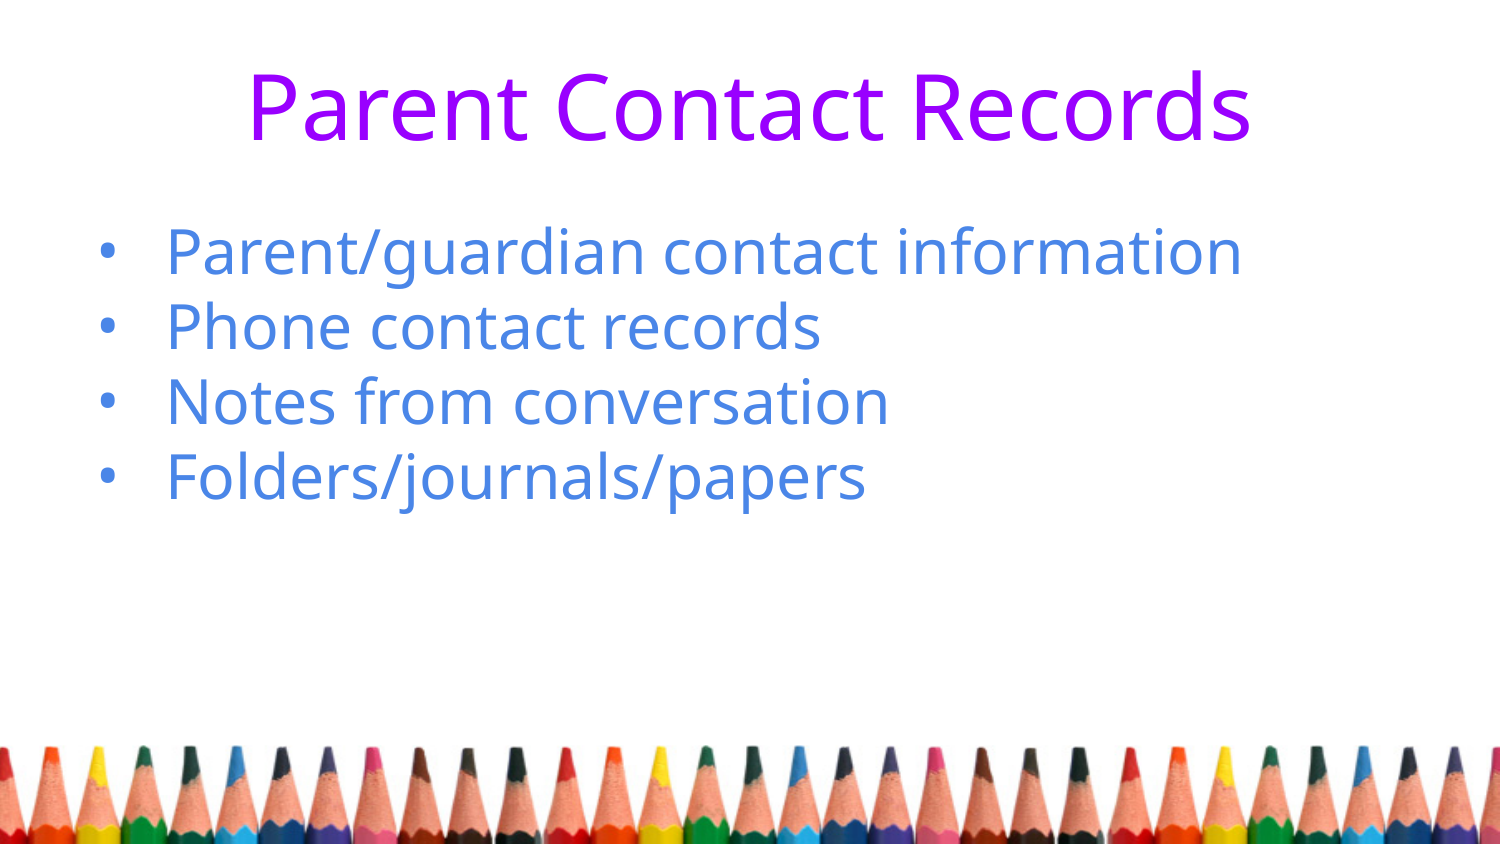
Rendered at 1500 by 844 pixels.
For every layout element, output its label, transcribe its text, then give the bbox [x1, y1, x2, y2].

list Parent/guardian contact information Phone contact records Notes from conversation Folders/journals/papers [75, 196, 1425, 754]
picture [0, 0, 1500, 844]
title Parent Contact Records [75, 33, 1425, 175]
